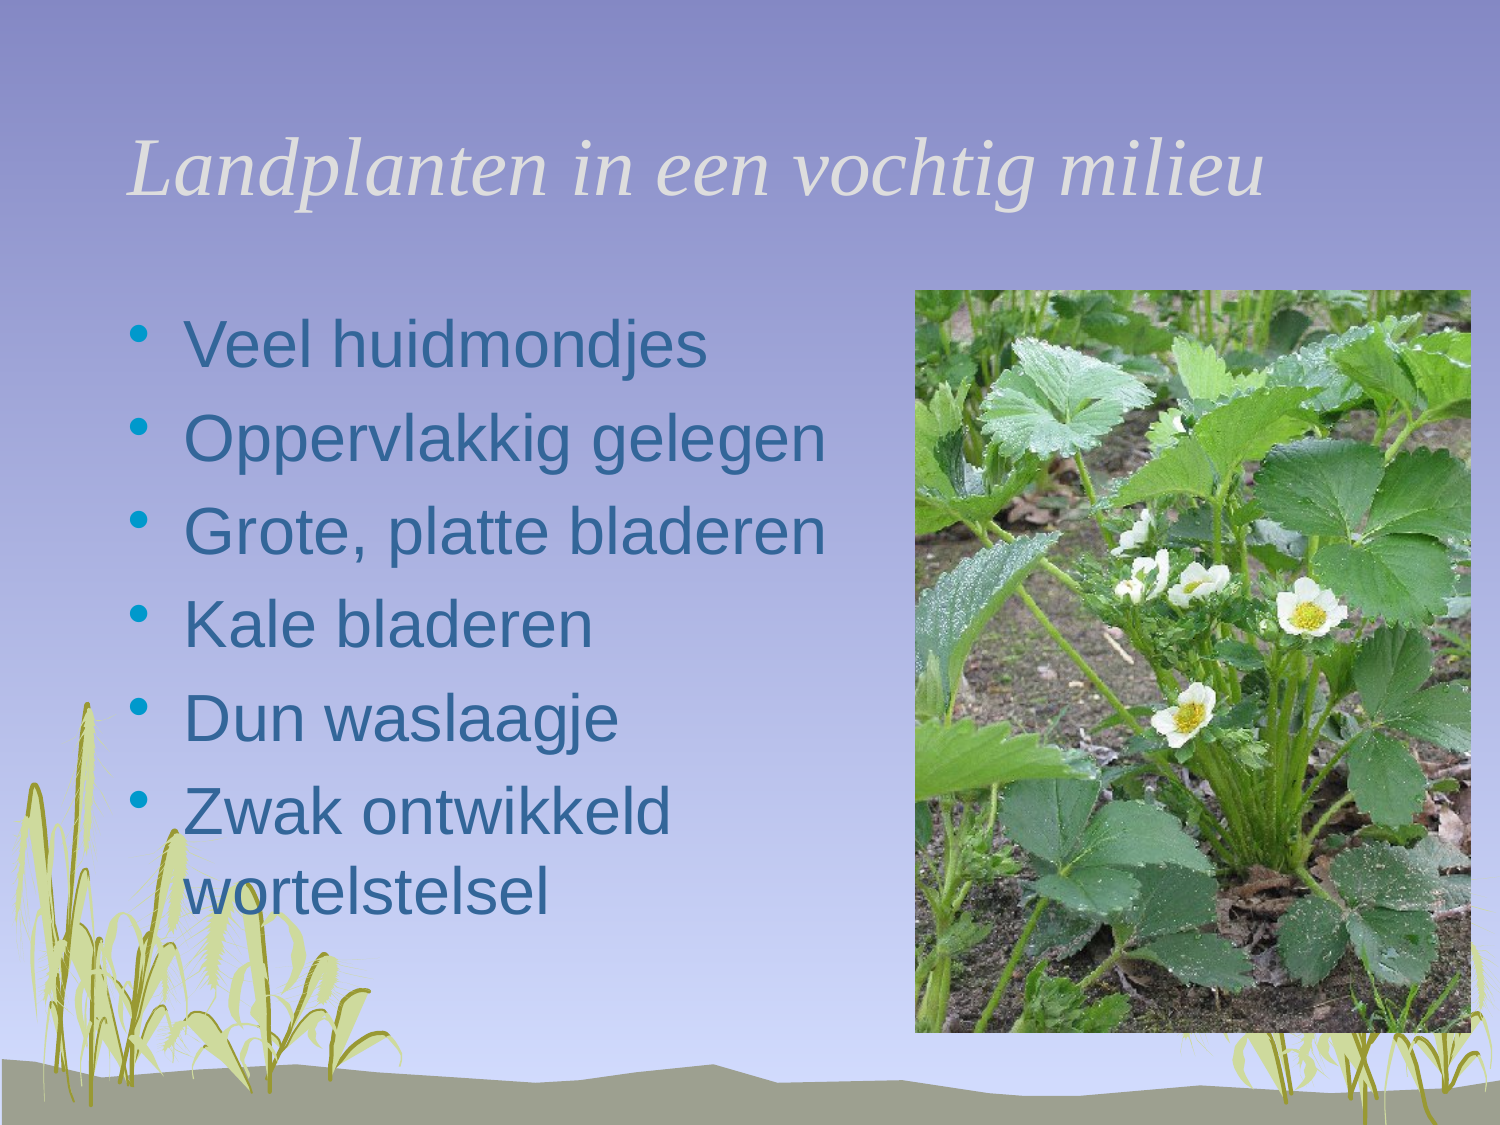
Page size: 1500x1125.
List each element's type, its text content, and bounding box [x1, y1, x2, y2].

picture [915, 290, 1471, 1033]
title Landplanten in een vochtig milieu [112, 68, 1388, 257]
list Veel huidmondjes Oppervlakkig gelegen Grote, platte bladeren Kale bladeren Dun waslaagje Zwak ontwikkeld wortelstelsel [112, 293, 892, 1033]
